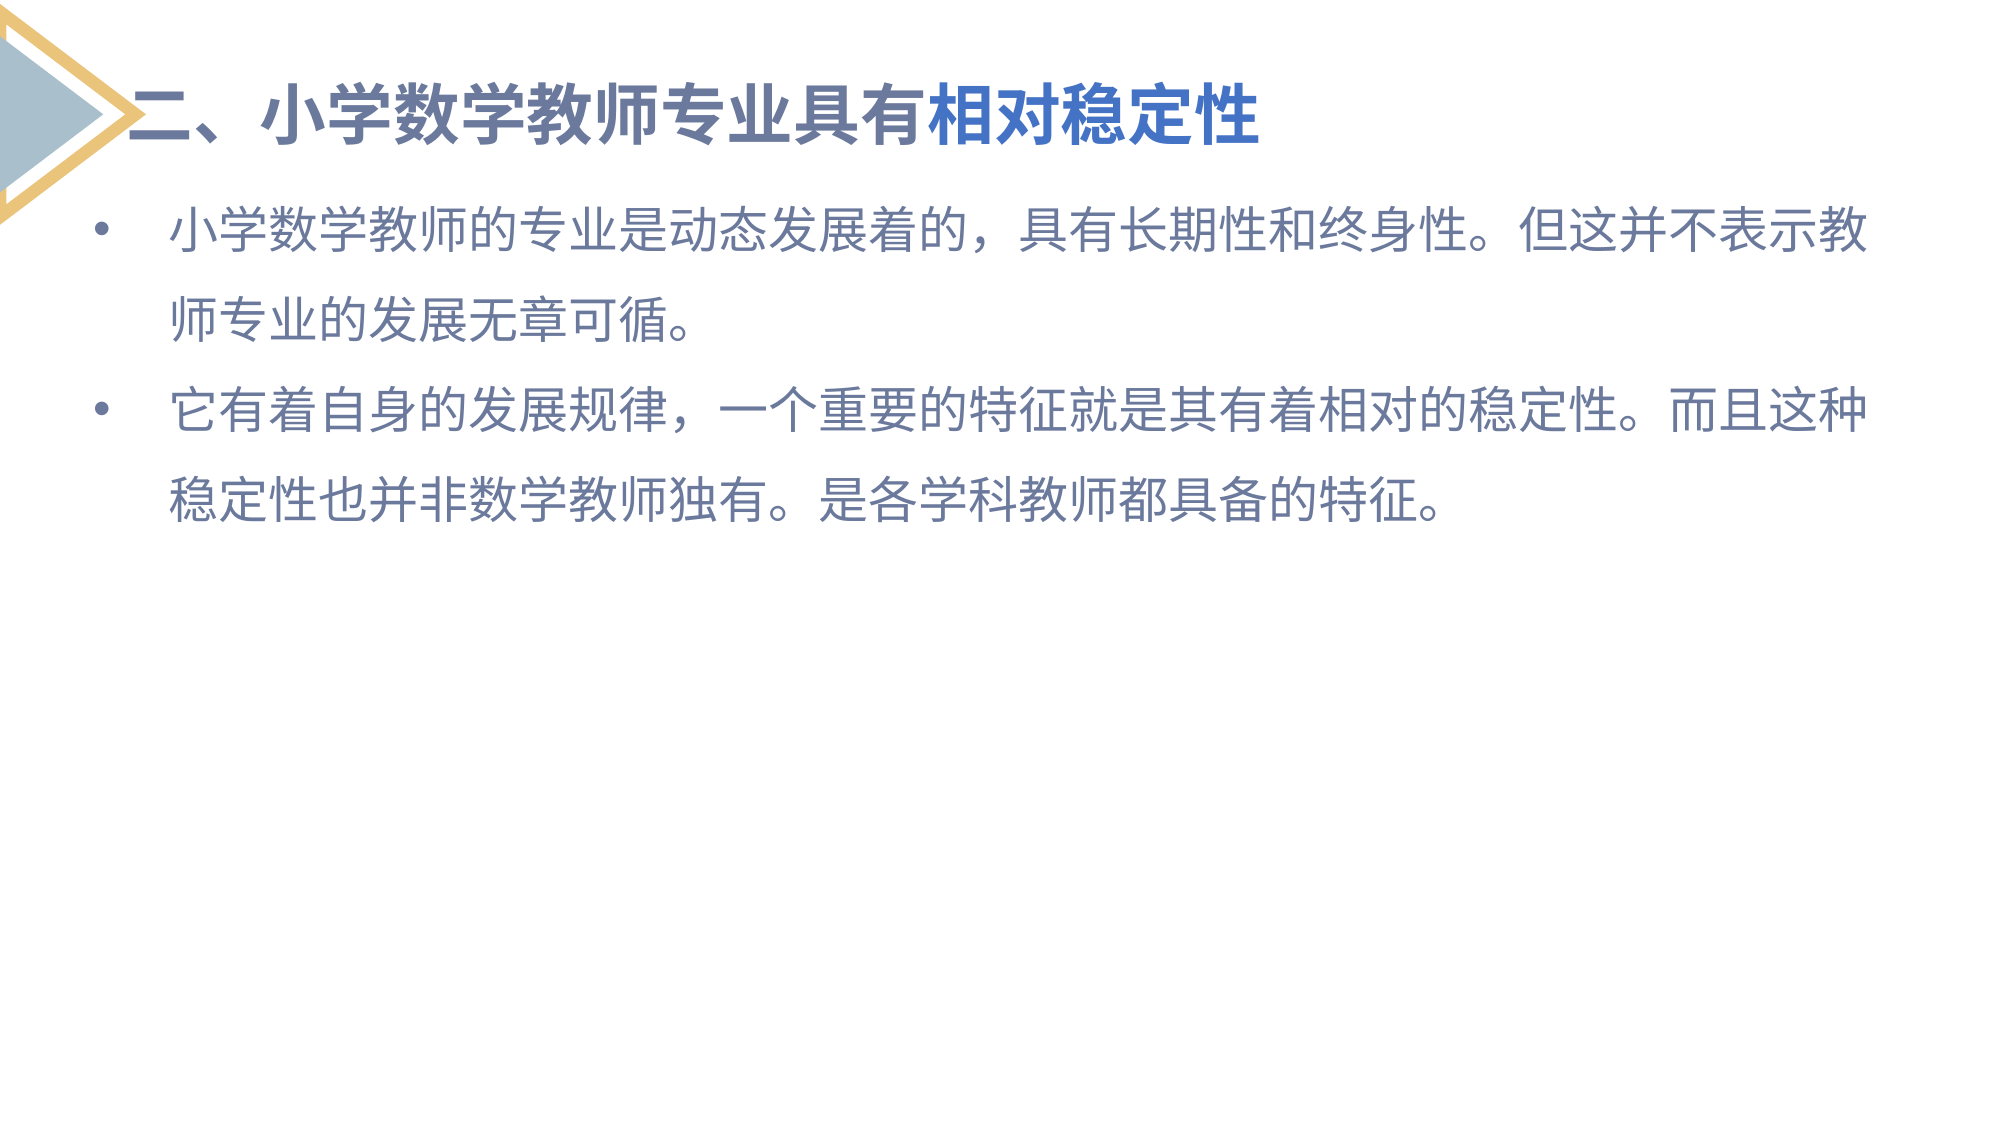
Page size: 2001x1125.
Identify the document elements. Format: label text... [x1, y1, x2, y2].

text_box [0, 10, 111, 219]
text_box 二、小学数学教师专业具有相对稳定性 [111, 65, 1983, 161]
text_box 小学数学教师的专业是动态发展着的，具有长期性和终身性。但这并不表示教师专业的发展无章可循。 它有着自身的发展规律，一个重要的特征就是其有着相对的稳定性。而且这种稳定性也并非数学教师独有。是各学科教师都具备的特征。 [78, 161, 1907, 1031]
text_box [0, 34, 105, 194]
